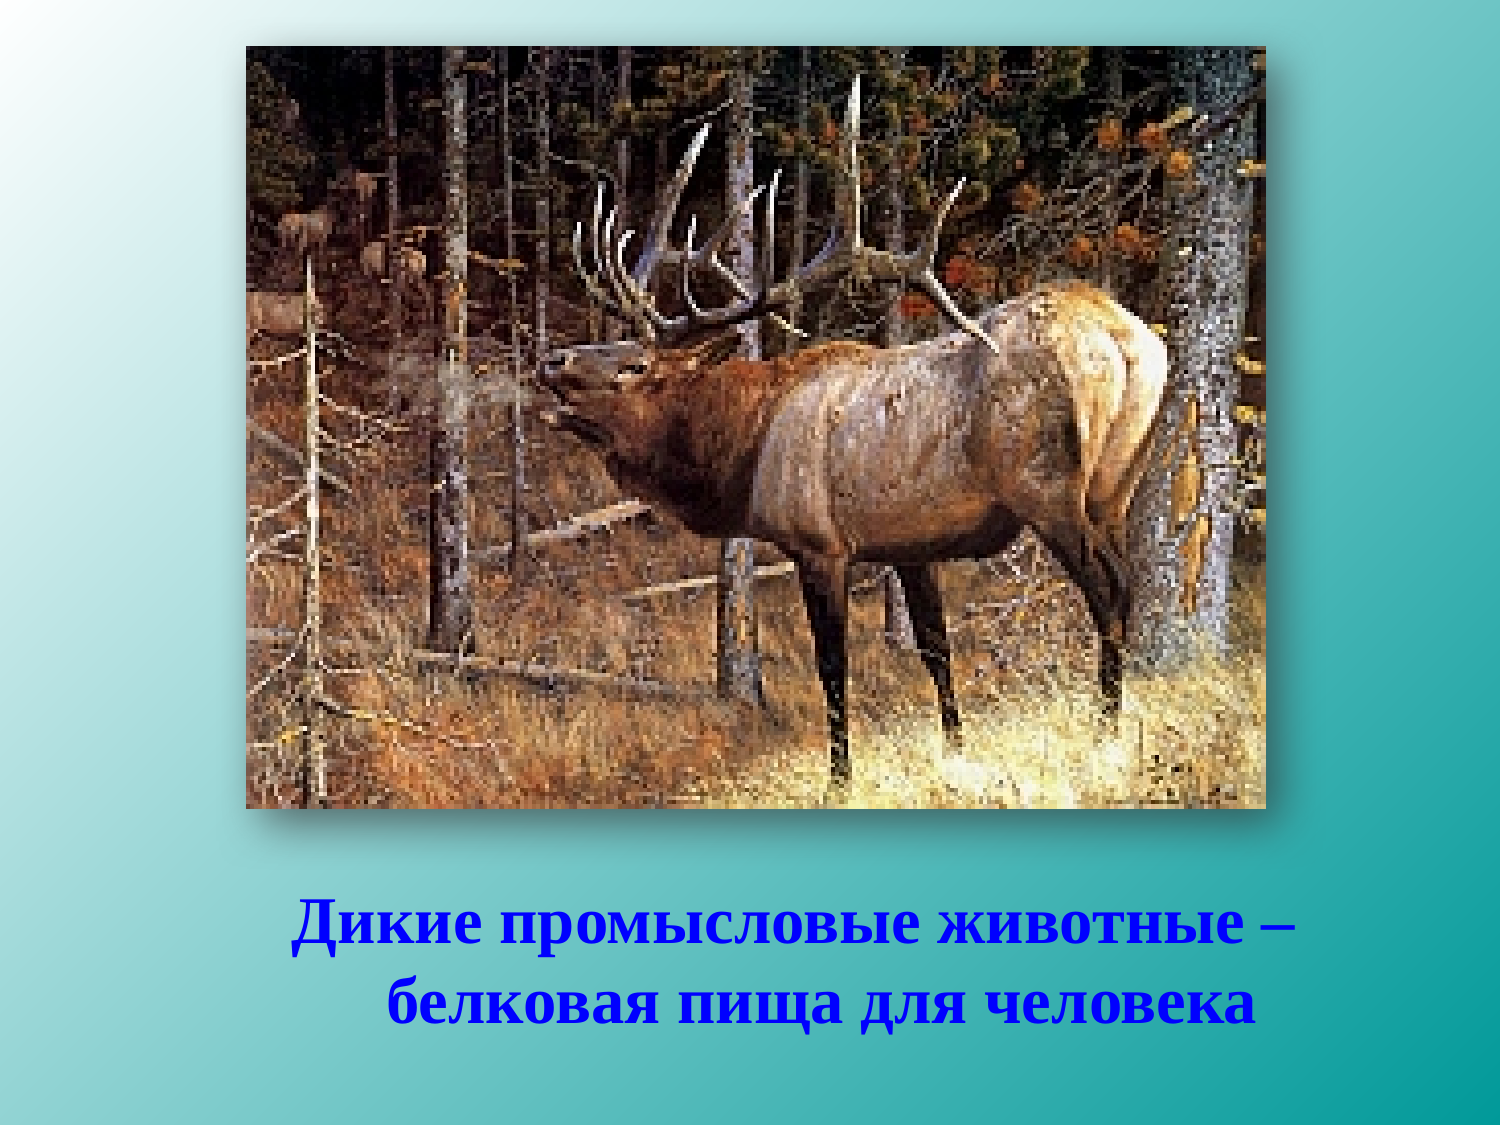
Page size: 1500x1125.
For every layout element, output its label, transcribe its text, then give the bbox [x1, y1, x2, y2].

picture [245, 46, 1266, 809]
list Дикие промысловые животные – белковая пища для человека [137, 869, 1452, 1083]
